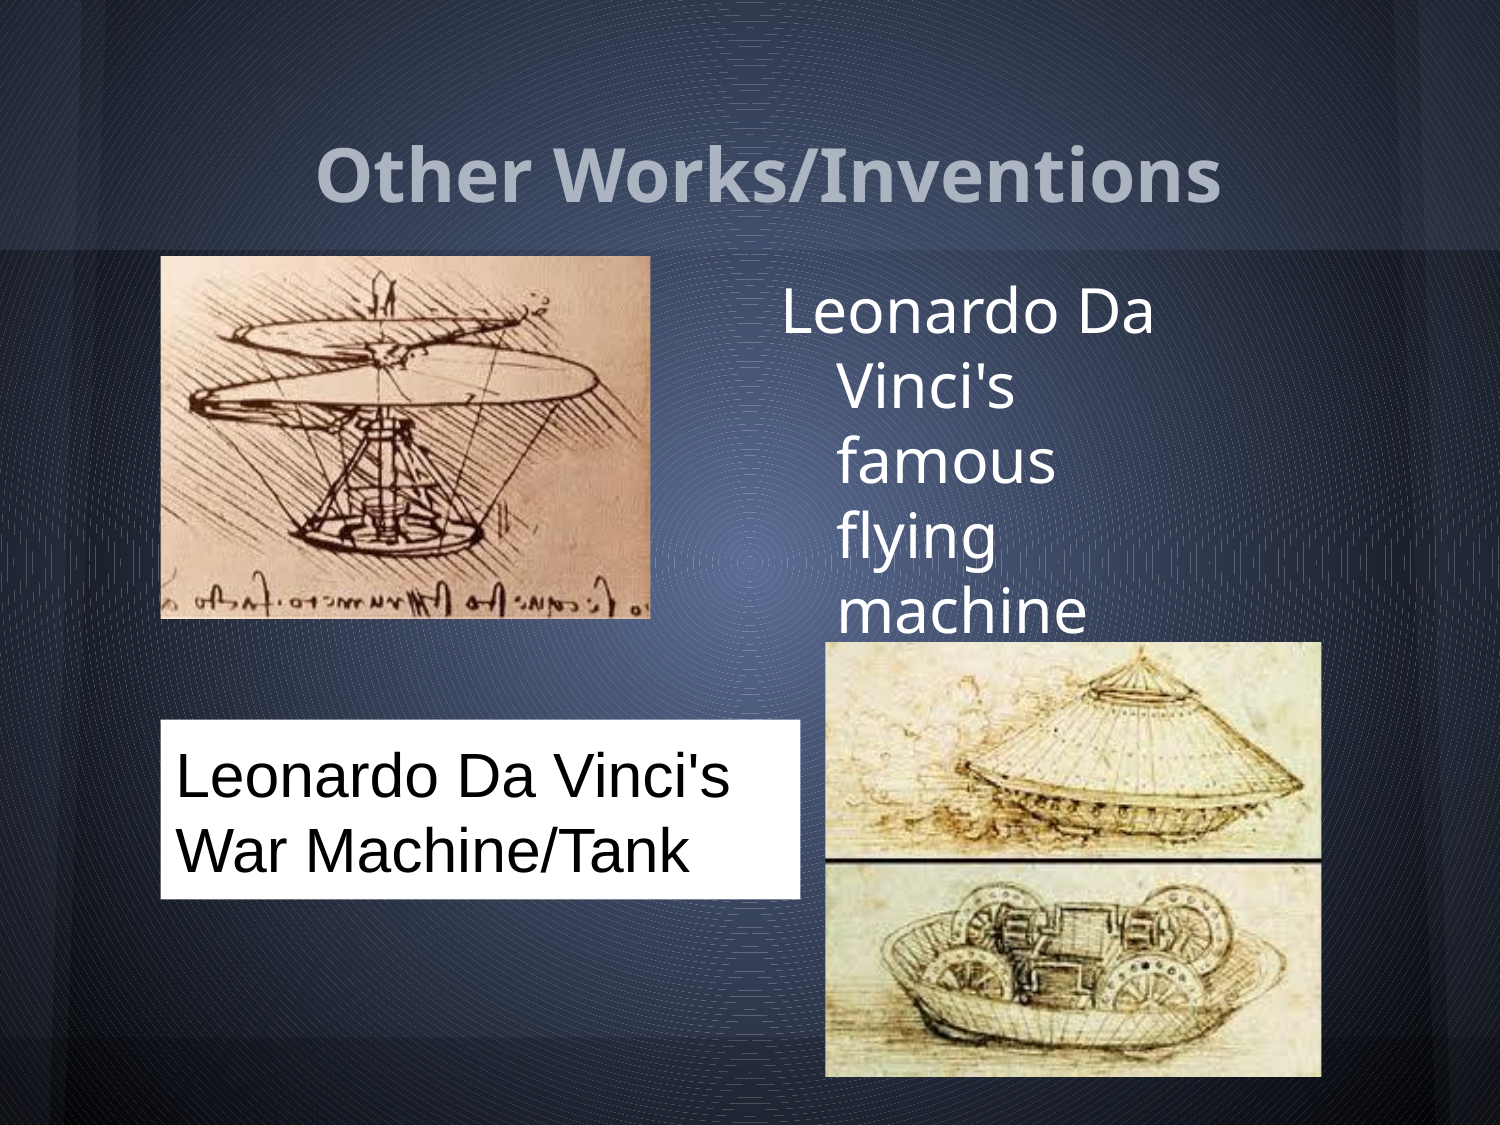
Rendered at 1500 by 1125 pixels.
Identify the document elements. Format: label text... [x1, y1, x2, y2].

title Other Works/Inventions [75, 14, 1425, 233]
text_box Leonardo Da Vinci's War Machine/Tank [160, 719, 801, 900]
text_box [825, 642, 1322, 1077]
text_box [160, 256, 651, 620]
list Leonardo Da Vinci's famous flying machine [764, 256, 1233, 924]
